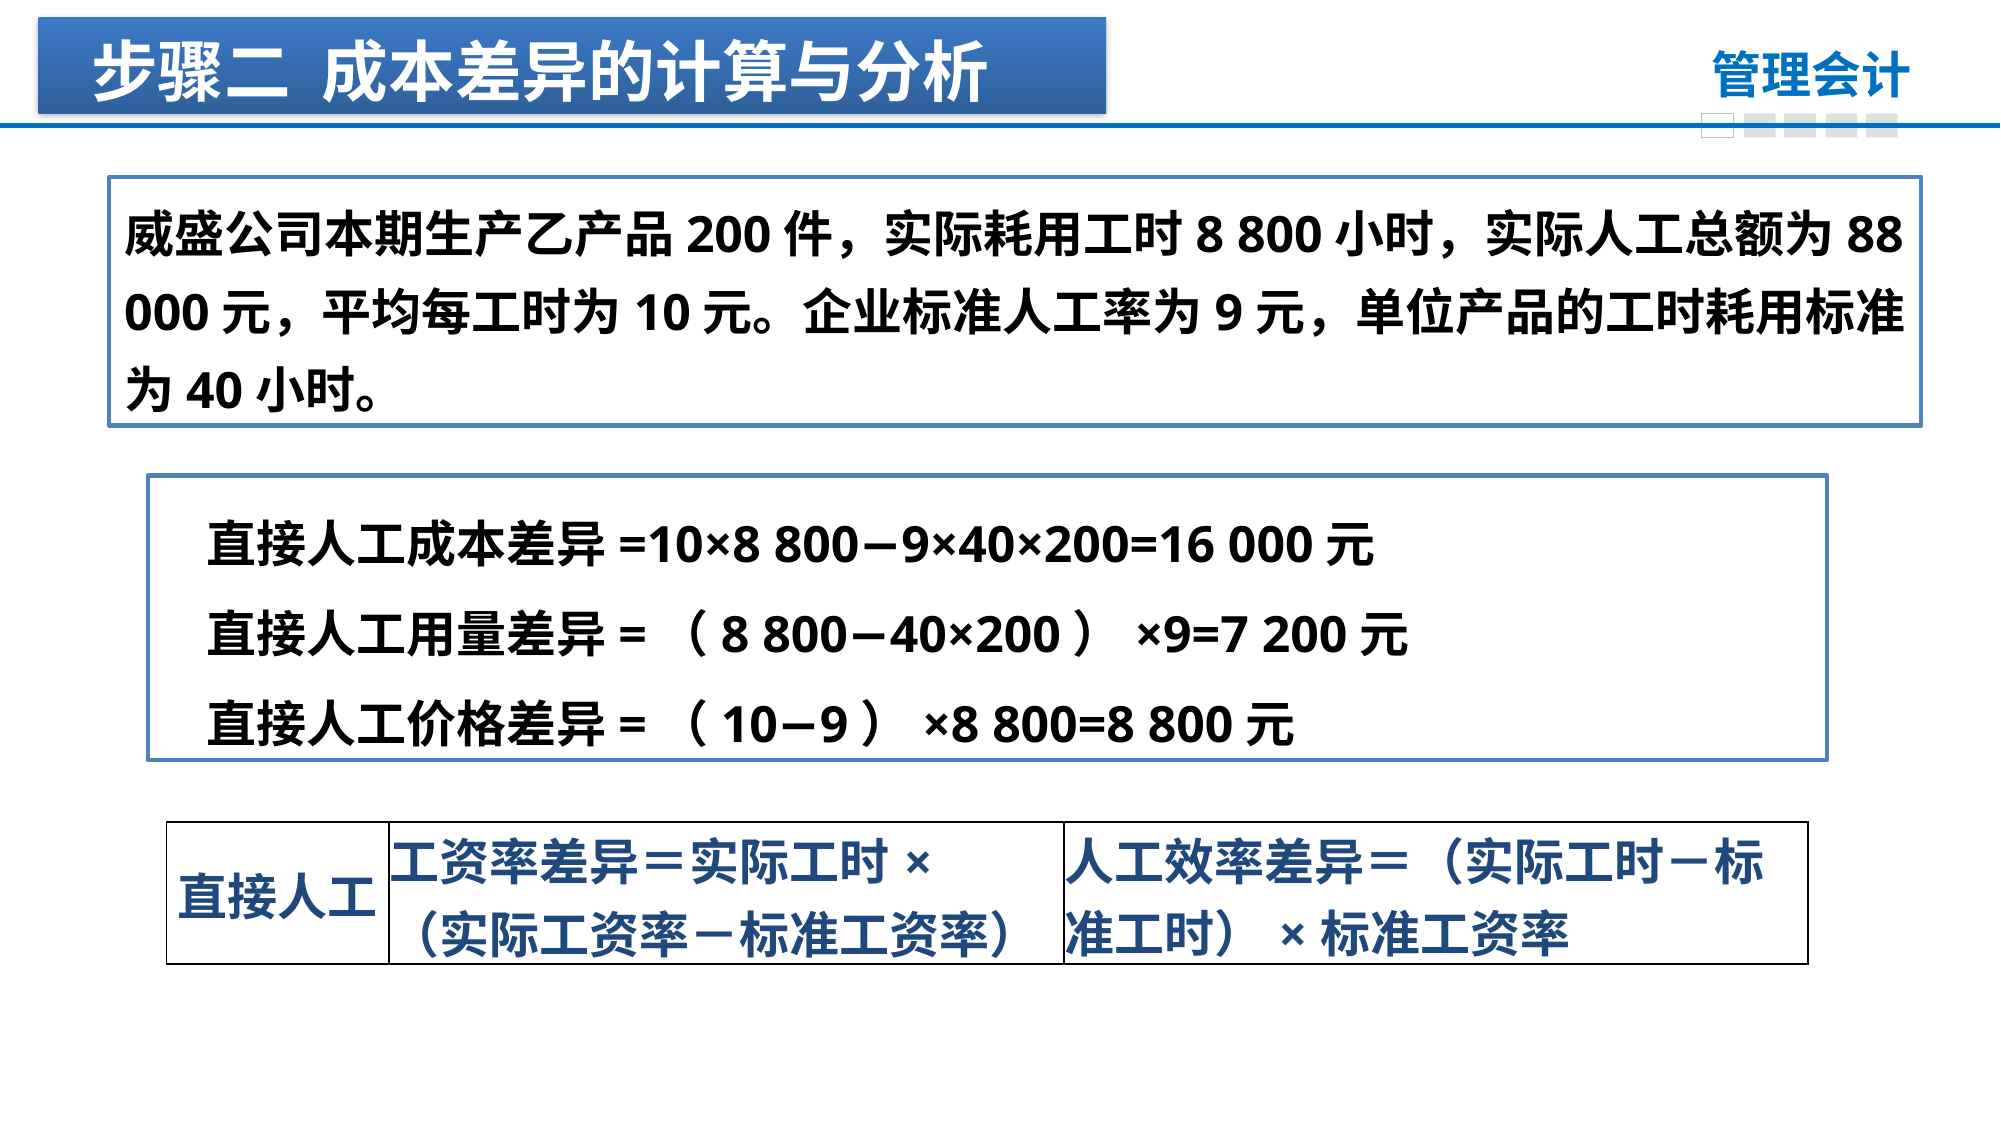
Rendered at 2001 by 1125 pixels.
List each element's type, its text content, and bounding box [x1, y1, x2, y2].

text_box 威盛公司本期生产乙产品200件，实际耗用工时8 800小时，实际人工总额为88 000元，平均每工时为10元。企业标准人工率为9元，单位产品的工时耗用标准为40小时。 [107, 175, 1923, 428]
text_box 直接人工成本差异=10×8 800−9×40×200=16 000元 直接人工用量差异=（8 800−40×200）×9=7 200元 直接人工价格差异=（10−9）×8 800=8 800元 [146, 473, 1829, 762]
table_header 人工效率差异＝（实际工时－标准工时）×标准工资率 [1065, 823, 1807, 963]
table_header 工资率差异＝实际工时× （实际工资率－标准工资率） [390, 823, 1063, 963]
table_header 直接人工 [167, 823, 388, 963]
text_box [38, 17, 1107, 119]
